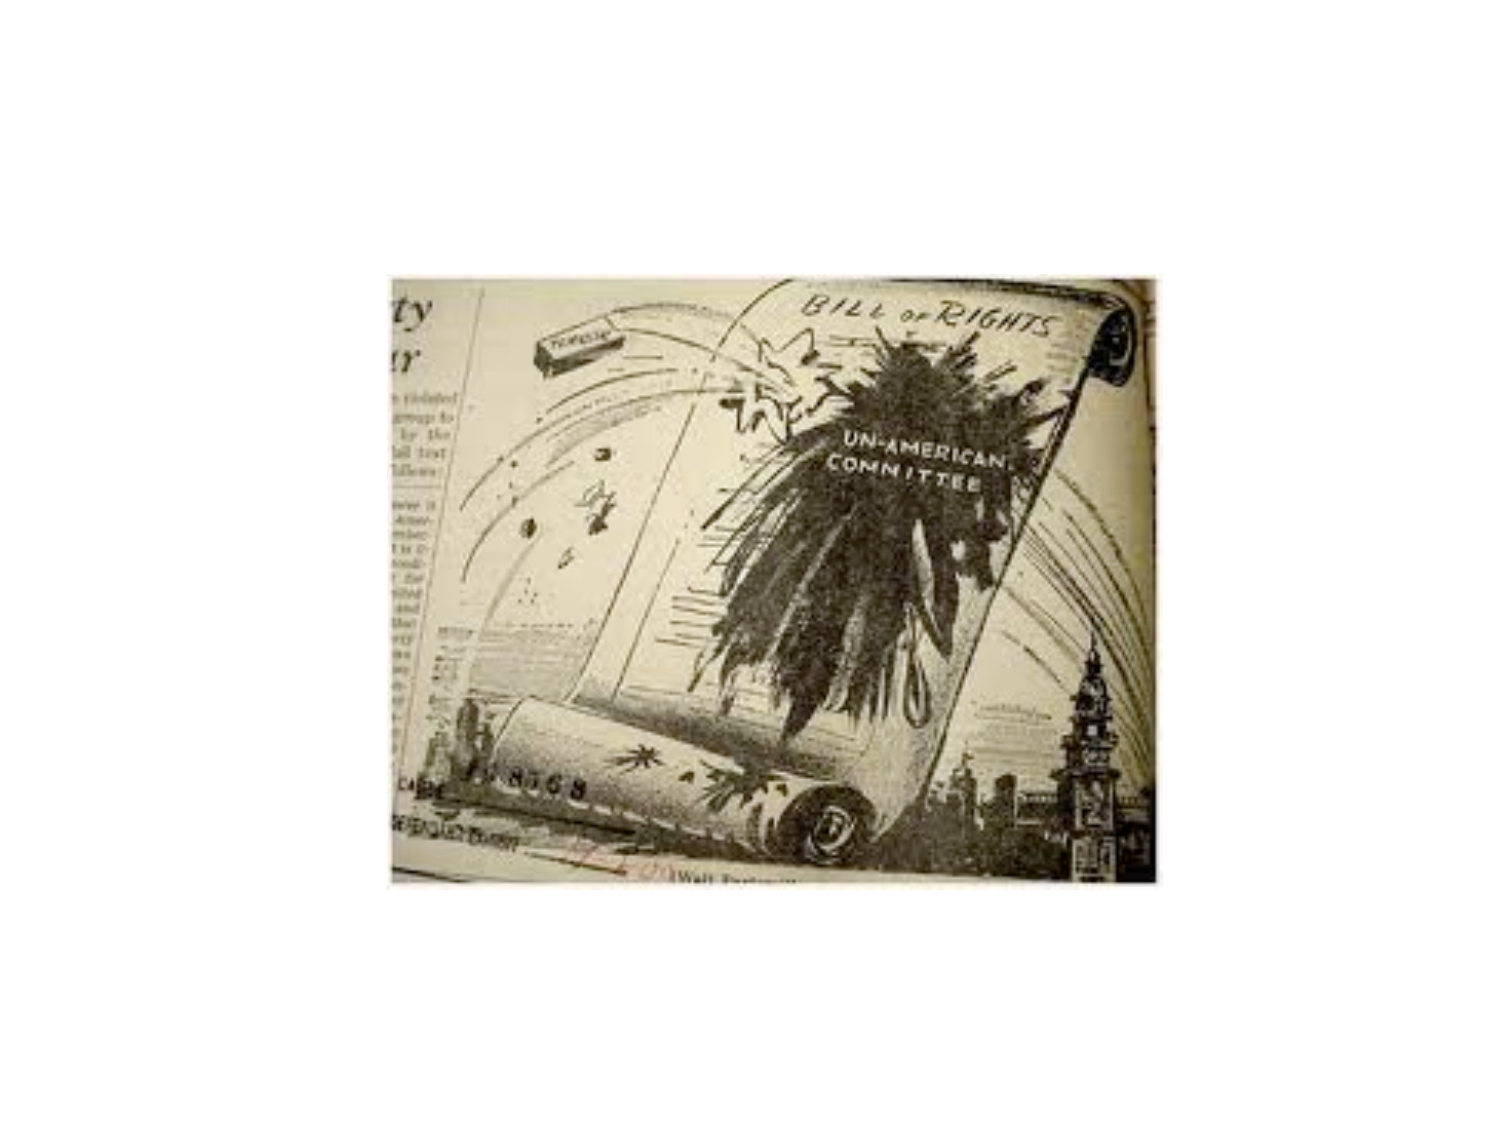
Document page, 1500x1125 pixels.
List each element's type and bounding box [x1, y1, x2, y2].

picture [387, 274, 1163, 891]
